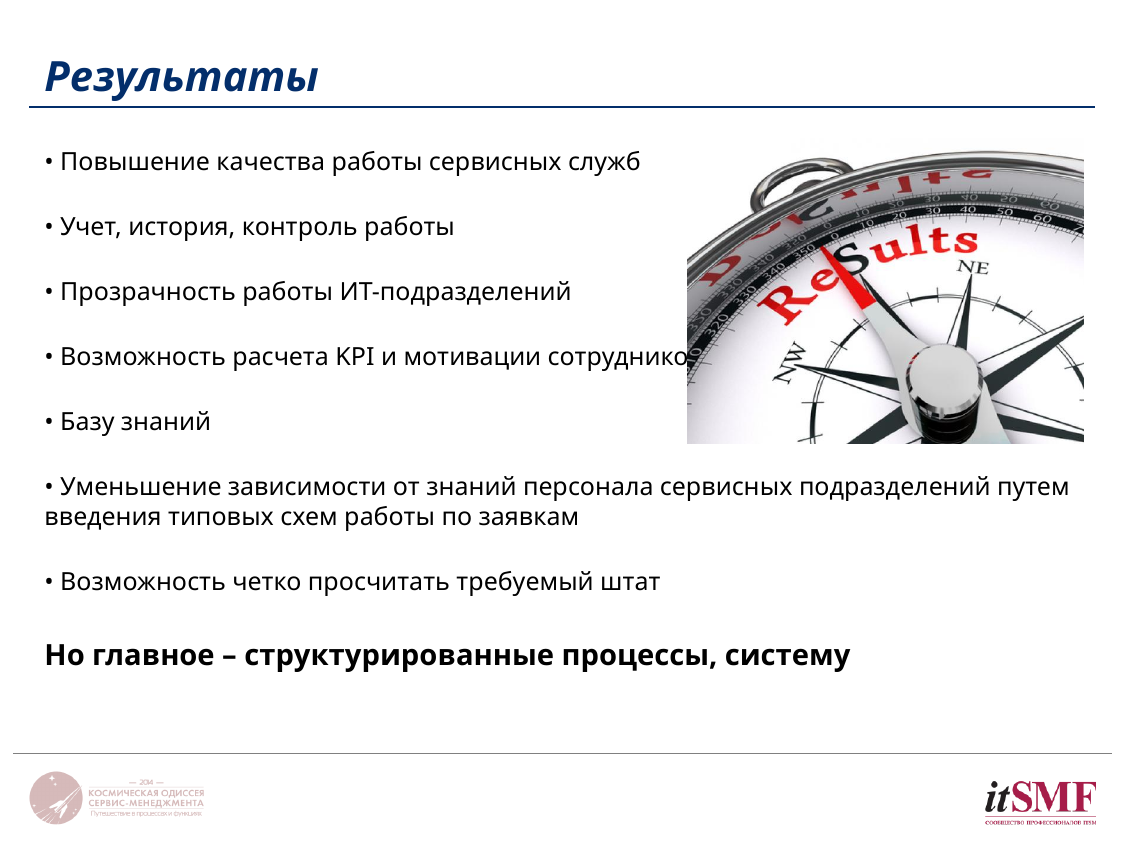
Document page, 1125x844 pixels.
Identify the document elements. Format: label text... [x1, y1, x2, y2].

picture [985, 781, 1096, 825]
title Результаты [29, 33, 1096, 115]
list • Повышение качества работы сервисных служб • Учет, история, контроль работы • Прозрачность работы ИТ-подразделений • Возможность расчета KPI и мотивации сотрудников ИТ • Базу знаний • Уменьшение зависимости от знаний персонала сервисных подразделений путем введения типовых схем работы по заявкам • Возможность четко просчитать требуемый штат Но главное – структурированные процессы, систему [29, 138, 1096, 729]
picture [686, 138, 1084, 444]
